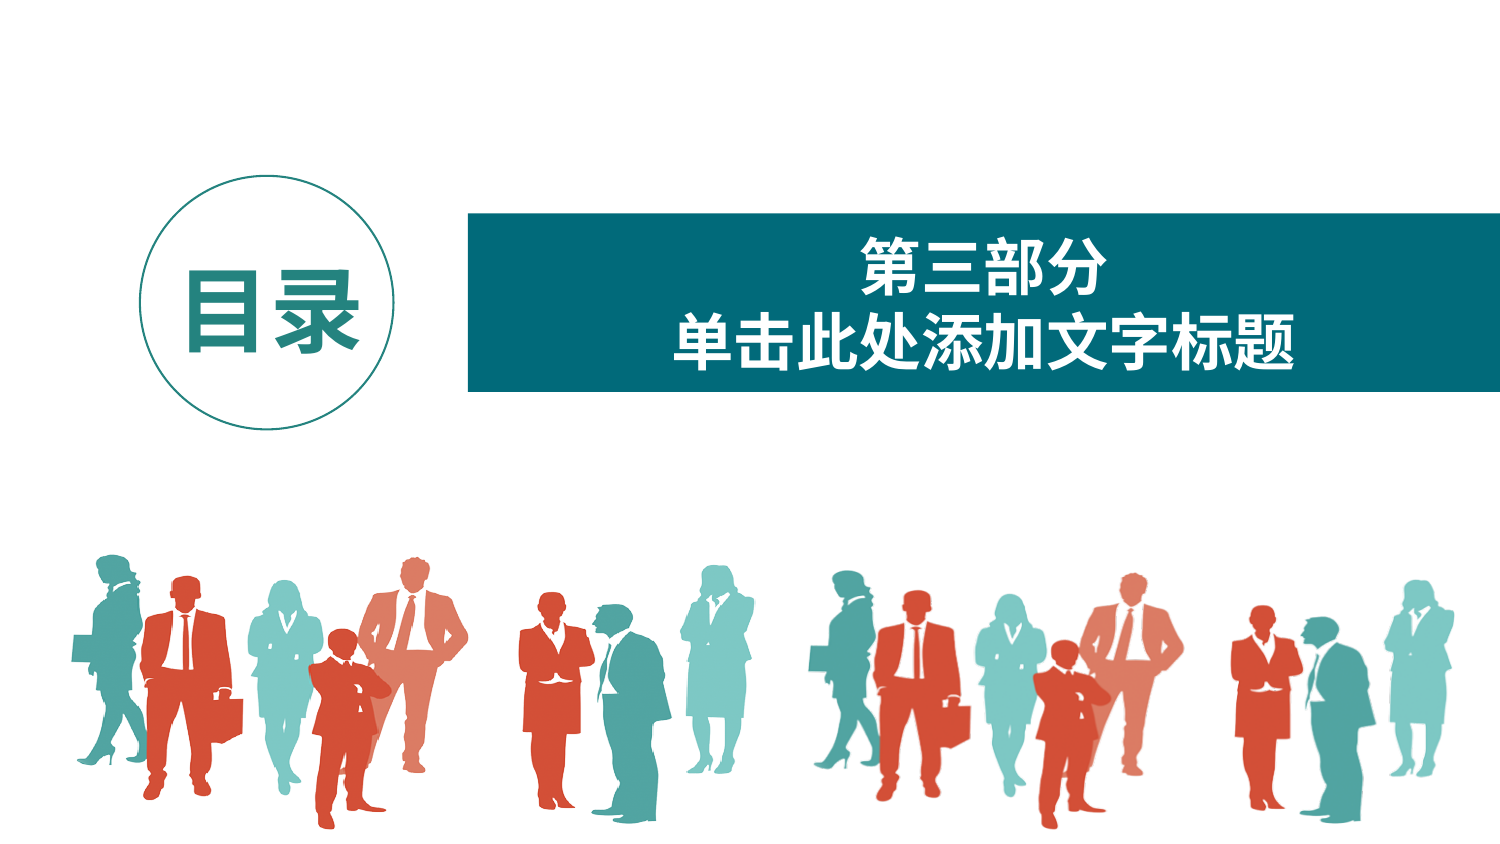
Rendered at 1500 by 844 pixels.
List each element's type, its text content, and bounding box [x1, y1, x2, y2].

picture [807, 570, 1455, 830]
picture [70, 554, 756, 830]
text_box [138, 174, 395, 431]
text_box 第三部分 单击此处添加文字标题 [467, 212, 1500, 393]
